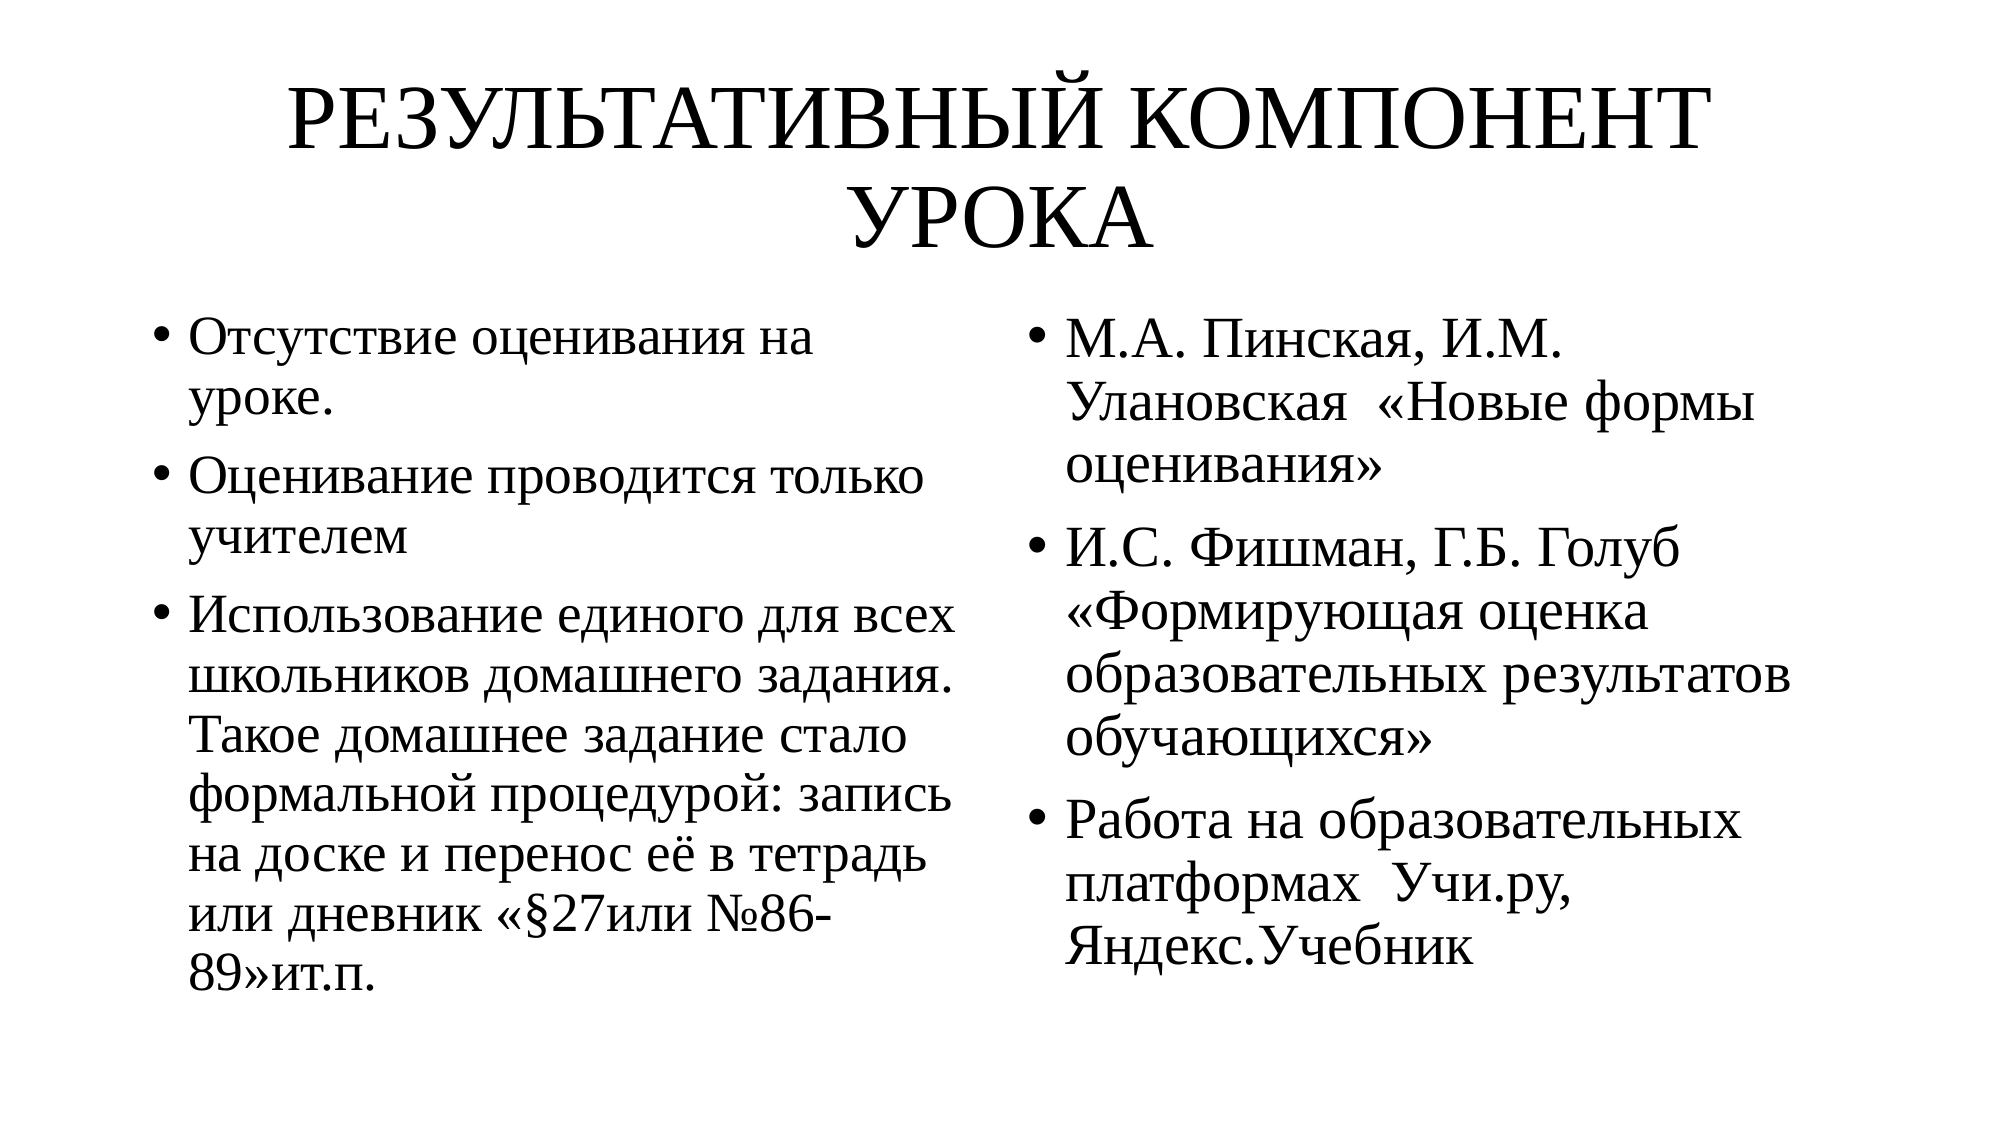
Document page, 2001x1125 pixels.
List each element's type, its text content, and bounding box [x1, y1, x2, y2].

title РЕЗУЛЬТАТИВНЫЙ КОМПОНЕНТ УРОКА [137, 59, 1863, 278]
list Отсутствие оценивания на уроке. Оценивание проводится только учителем Использование единого для всех школьников домашнего задания. Такое домашнее задание стало формальной процедурой: запись на доске и перенос её в тетрадь или дневник «§27или №86-89»ит.п. [137, 299, 988, 1014]
list М.А. Пинская, И.М. Улановская «Новые формы оценивания» И.С. Фишман, Г.Б. Голуб «Формирующая оценка образовательных результатов обучающихся» Работа на образовательных платформах Учи.ру, Яндекс.Учебник [1012, 299, 1863, 1014]
